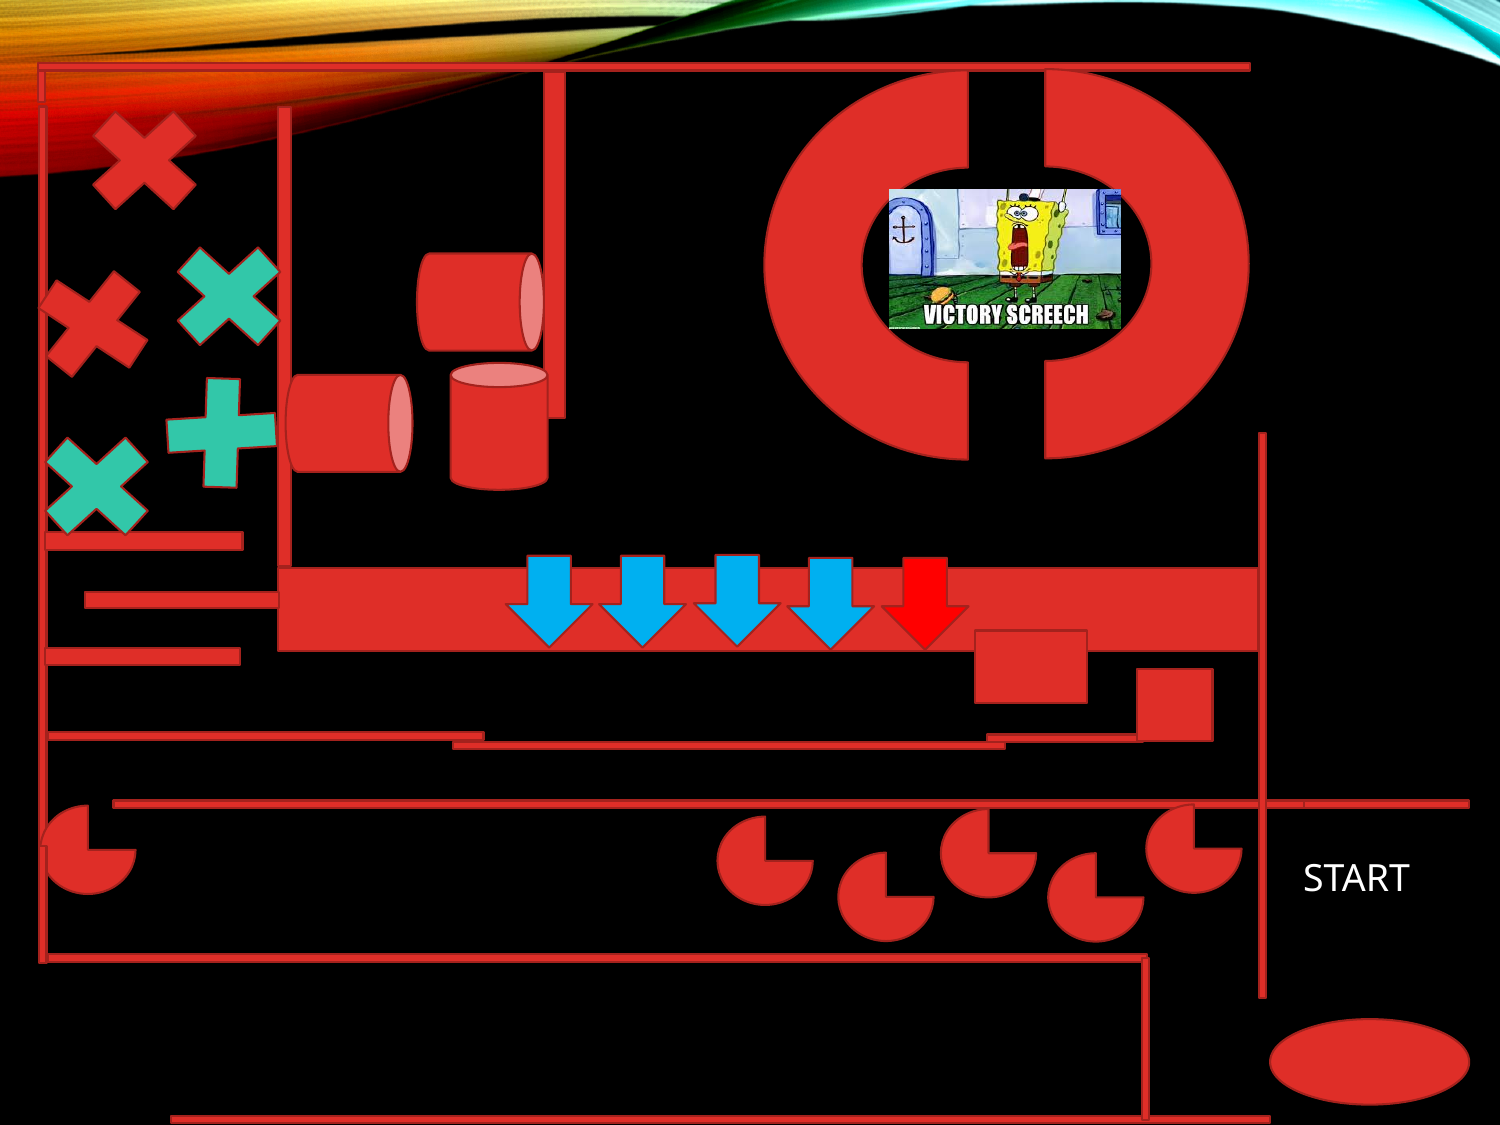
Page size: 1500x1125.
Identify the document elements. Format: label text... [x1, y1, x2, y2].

picture [926, 72, 1090, 178]
text_box [598, 554, 687, 649]
text_box [1305, 799, 1470, 809]
text_box [415, 252, 545, 352]
text_box [38, 105, 48, 305]
text_box [92, 110, 197, 210]
text_box [837, 851, 935, 943]
text_box [47, 953, 1148, 963]
text_box [1047, 852, 1145, 943]
text_box [449, 361, 549, 491]
text_box [38, 310, 48, 845]
text_box [504, 554, 594, 649]
text_box [716, 815, 814, 906]
text_box [44, 647, 241, 666]
picture [889, 189, 1122, 329]
text_box [1267, 799, 1305, 809]
text_box [165, 376, 279, 489]
text_box [277, 567, 1258, 652]
text_box [786, 556, 876, 651]
text_box [170, 1115, 1271, 1124]
text_box [44, 436, 149, 537]
text_box [543, 71, 566, 419]
text_box [284, 373, 414, 473]
text_box [47, 731, 485, 741]
text_box [880, 556, 970, 651]
text_box [37, 62, 1251, 72]
text_box [1141, 957, 1150, 1121]
text_box [452, 741, 1006, 750]
text_box [277, 106, 292, 567]
text_box [39, 804, 137, 896]
text_box [44, 531, 244, 551]
text_box [84, 591, 280, 609]
text_box [974, 629, 1088, 704]
text_box [38, 845, 48, 964]
text_box [939, 808, 1038, 899]
text_box [37, 69, 46, 103]
text_box [1044, 68, 1250, 460]
text_box [37, 270, 149, 378]
text_box [692, 553, 782, 648]
text_box [1145, 803, 1243, 894]
text_box [1258, 432, 1267, 999]
text_box START [1288, 846, 1470, 906]
text_box [112, 799, 1258, 809]
text_box [763, 69, 969, 461]
picture [0, 0, 1500, 178]
text_box [1136, 668, 1214, 742]
text_box [986, 733, 1144, 743]
text_box [176, 246, 282, 346]
picture [566, 72, 928, 178]
text_box [1269, 1018, 1471, 1106]
